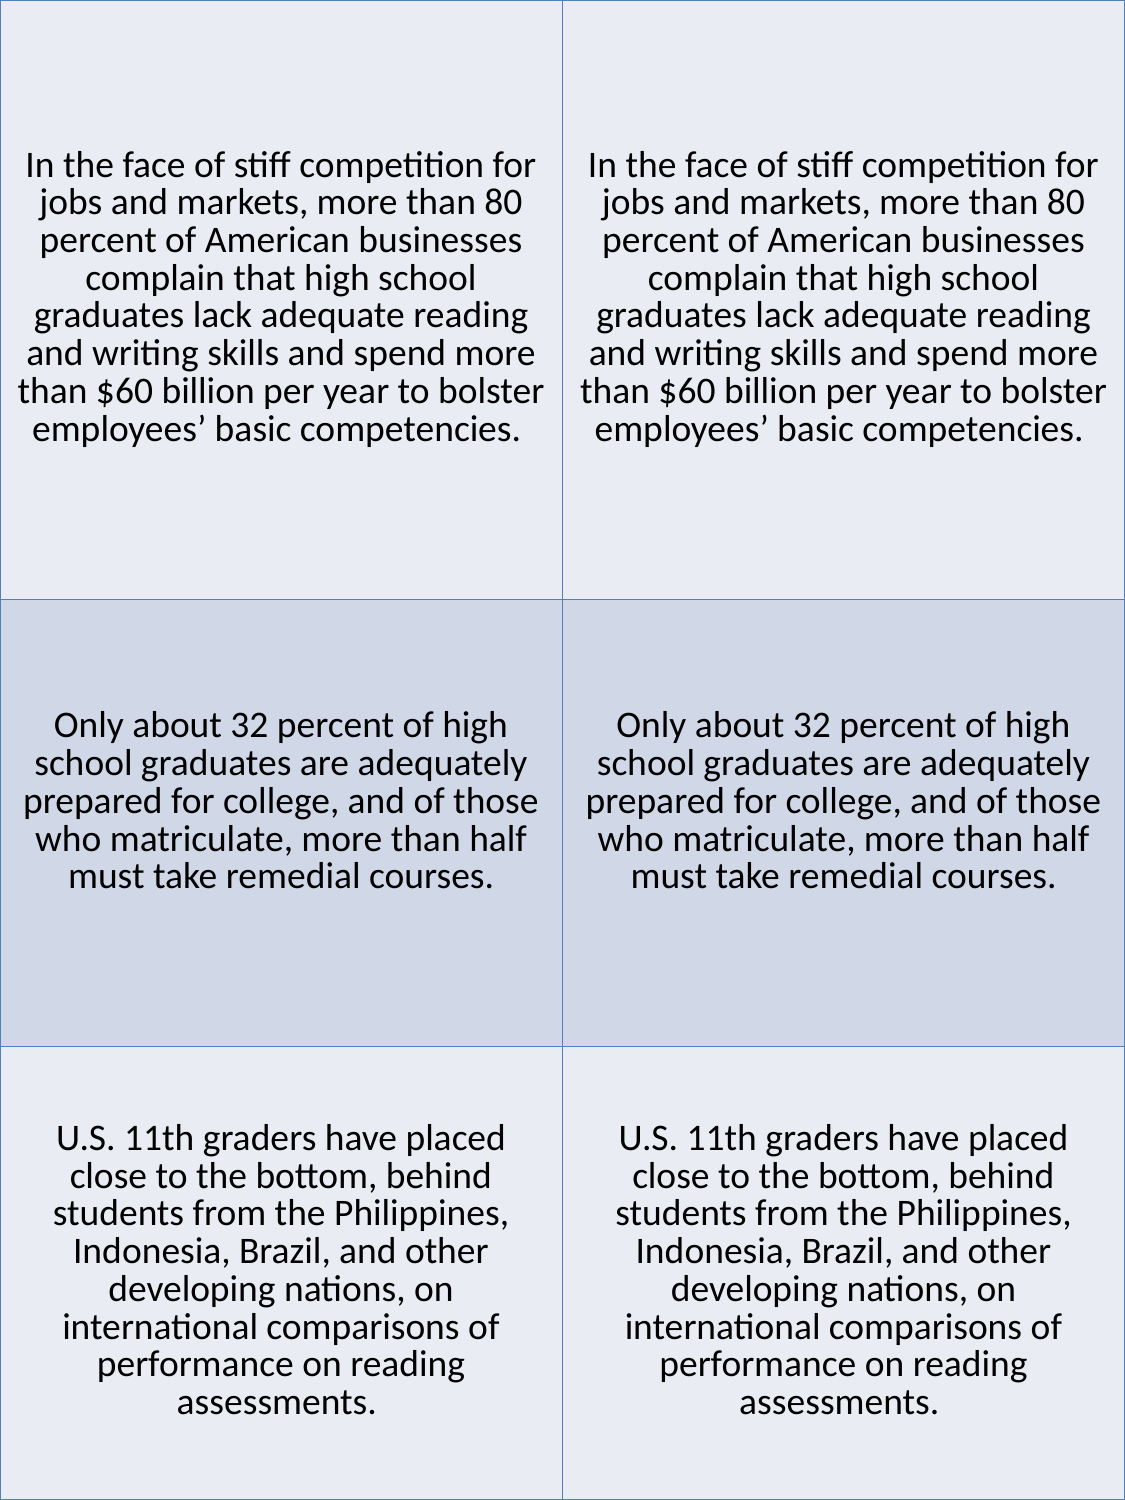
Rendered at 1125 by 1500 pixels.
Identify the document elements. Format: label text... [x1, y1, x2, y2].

table_cell U.S. 11th graders have placed close to the bottom, behind students from the Philippines, Indonesia, Brazil, and other developing nations, on international comparisons of performance on reading assessments. [563, 1047, 1124, 1499]
table_header In the face of stiff competition for jobs and markets, more than 80 percent of American businesses complain that high school graduates lack adequate reading and writing skills and spend more than $60 billion per year to bolster employees’ basic competencies. [563, 1, 1124, 599]
table_header In the face of stiff competition for jobs and markets, more than 80 percent of American businesses complain that high school graduates lack adequate reading and writing skills and spend more than $60 billion per year to bolster employees’ basic competencies. [1, 1, 562, 599]
table_cell Only about 32 percent of high school graduates are adequately prepared for college, and of those who matriculate, more than half must take remedial courses. [563, 600, 1124, 1046]
table_cell Only about 32 percent of high school graduates are adequately prepared for college, and of those who matriculate, more than half must take remedial courses. [1, 600, 562, 1046]
table_cell U.S. 11th graders have placed close to the bottom, behind students from the Philippines, Indonesia, Brazil, and other developing nations, on international comparisons of performance on reading assessments. [1, 1047, 562, 1499]
